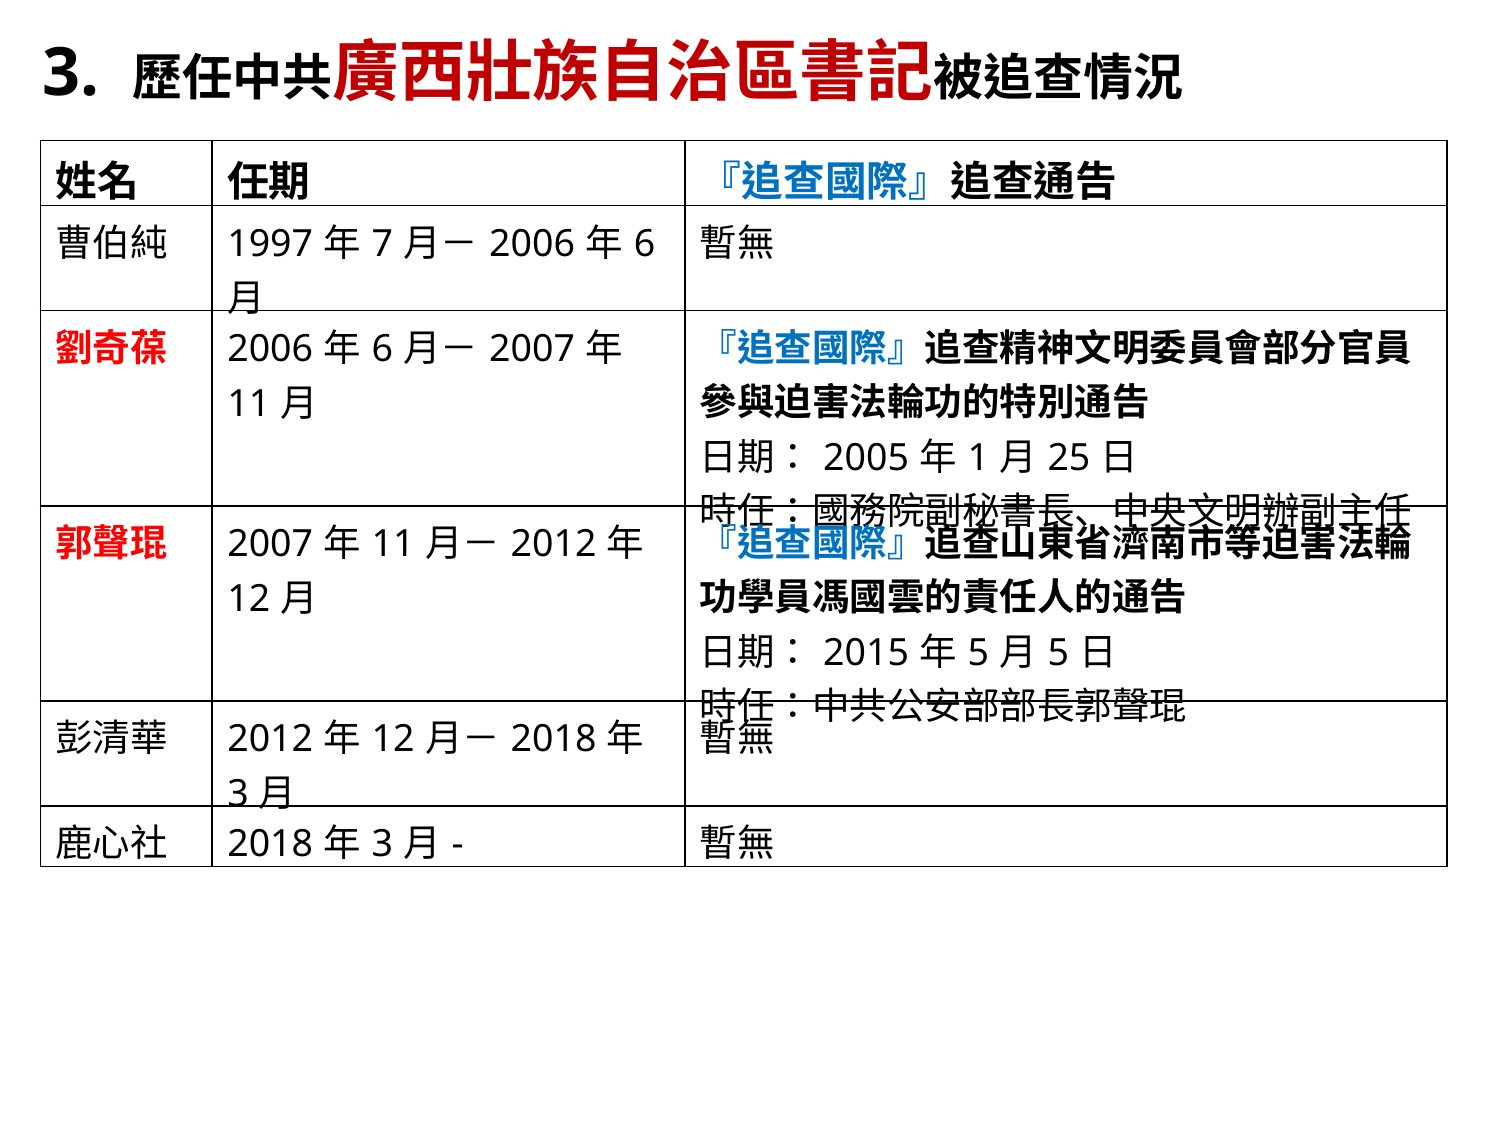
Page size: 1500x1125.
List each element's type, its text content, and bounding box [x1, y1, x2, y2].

text_box 3. 歷任中共廣西壯族自治區書記被追查情況 [34, 21, 1405, 117]
table_cell 2012年12月－2018年3月 [213, 702, 684, 805]
table_cell 『追查國際』追查山東省濟南市等迫害法輪功學員馮國雲的責任人的通告 日期：2015年5月5日 時任：中共公安部部長郭聲琨 [686, 507, 1446, 700]
table_cell 2007年11月－2012年12月 [213, 507, 684, 700]
table_cell 彭清華 [41, 702, 211, 805]
table_cell 『追查國際』追查精神文明委員會部分官員參與迫害法輪功的特別通告 日期：2005年1月25日 時任：國務院副秘書長、中央文明辦副主任 [686, 311, 1446, 505]
table_cell 2006年6月－2007年11月 [213, 311, 684, 505]
table_cell 暫無 [686, 807, 1446, 866]
table_cell 1997年7月－2006年6月 [213, 206, 684, 310]
table_cell 曹伯純 [41, 206, 211, 310]
table_cell 2018年3月- [213, 807, 684, 866]
table_cell 暫無 [686, 702, 1446, 805]
table_cell 劉奇葆 [41, 311, 211, 505]
table_cell 暫無 [686, 206, 1446, 310]
table_header 『追查國際』追查通告 [686, 141, 1446, 205]
table_header 姓名 [41, 141, 211, 205]
table_cell 郭聲琨 [41, 507, 211, 700]
table_header 任期 [213, 141, 684, 205]
table_cell 鹿心社 [41, 807, 211, 866]
